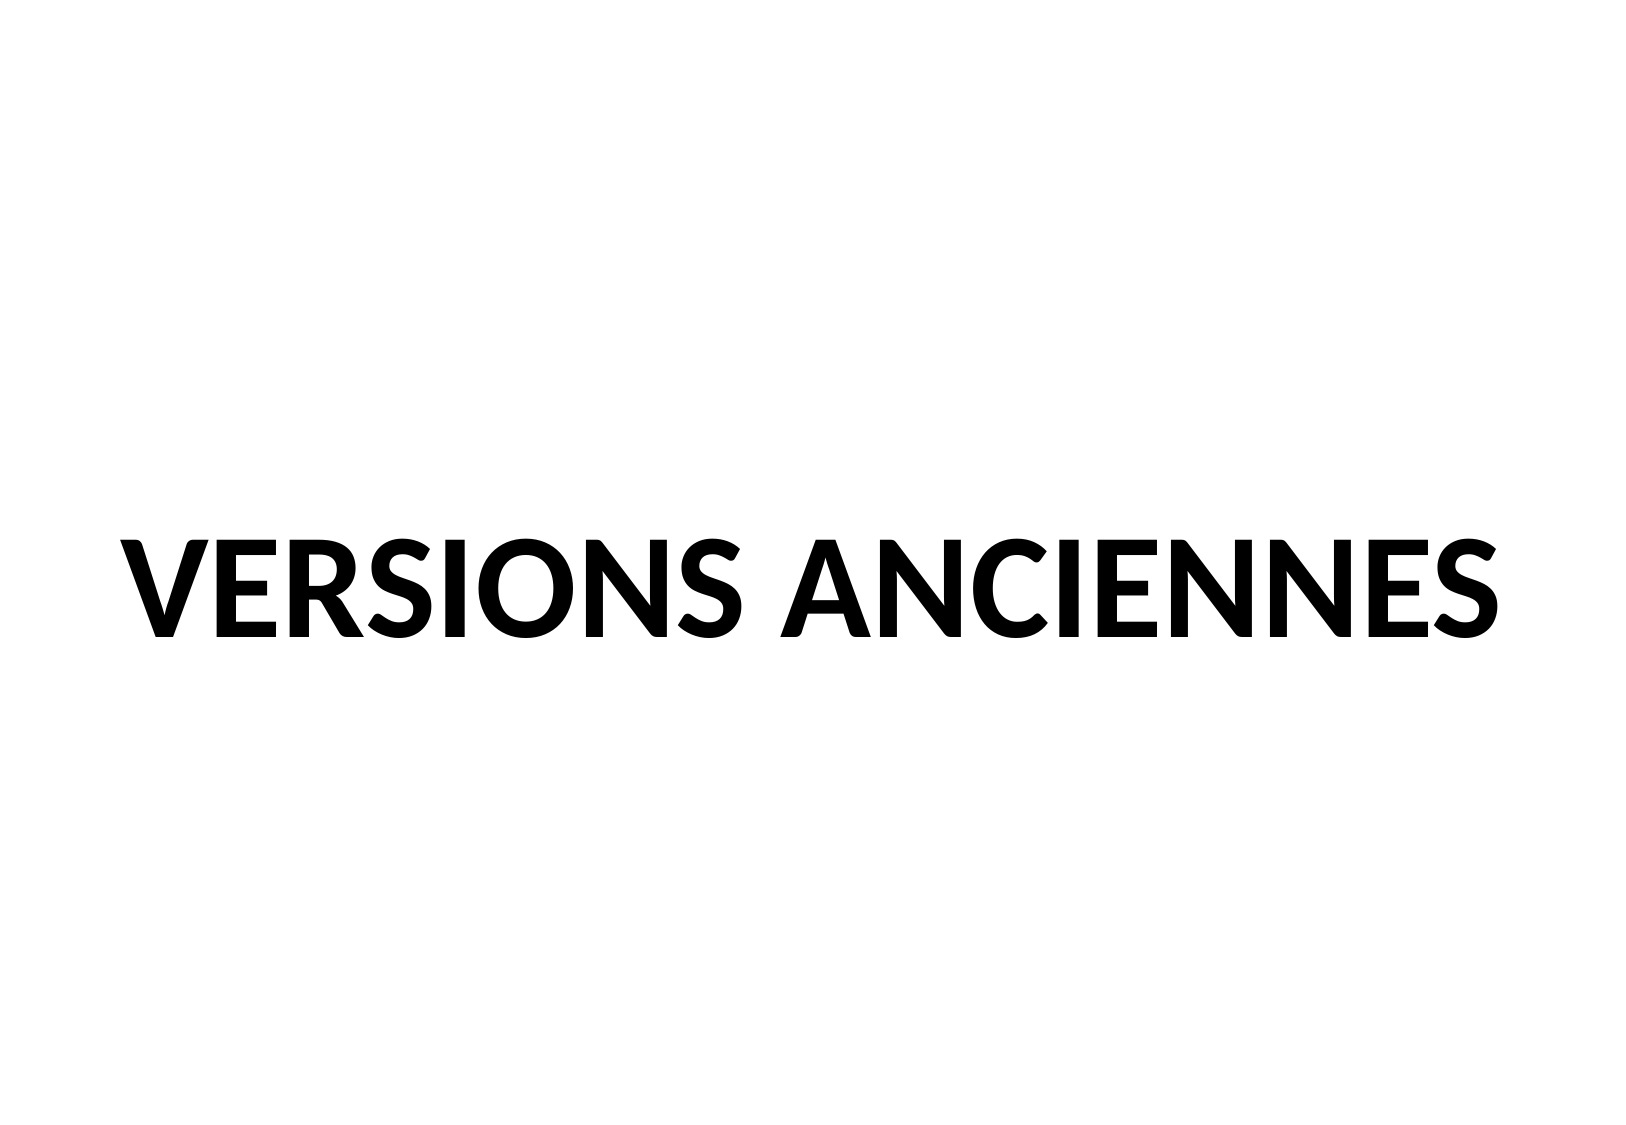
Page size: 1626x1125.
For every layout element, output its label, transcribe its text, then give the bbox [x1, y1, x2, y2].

text_box VERSIONS ANCIENNES [105, 479, 1520, 675]
